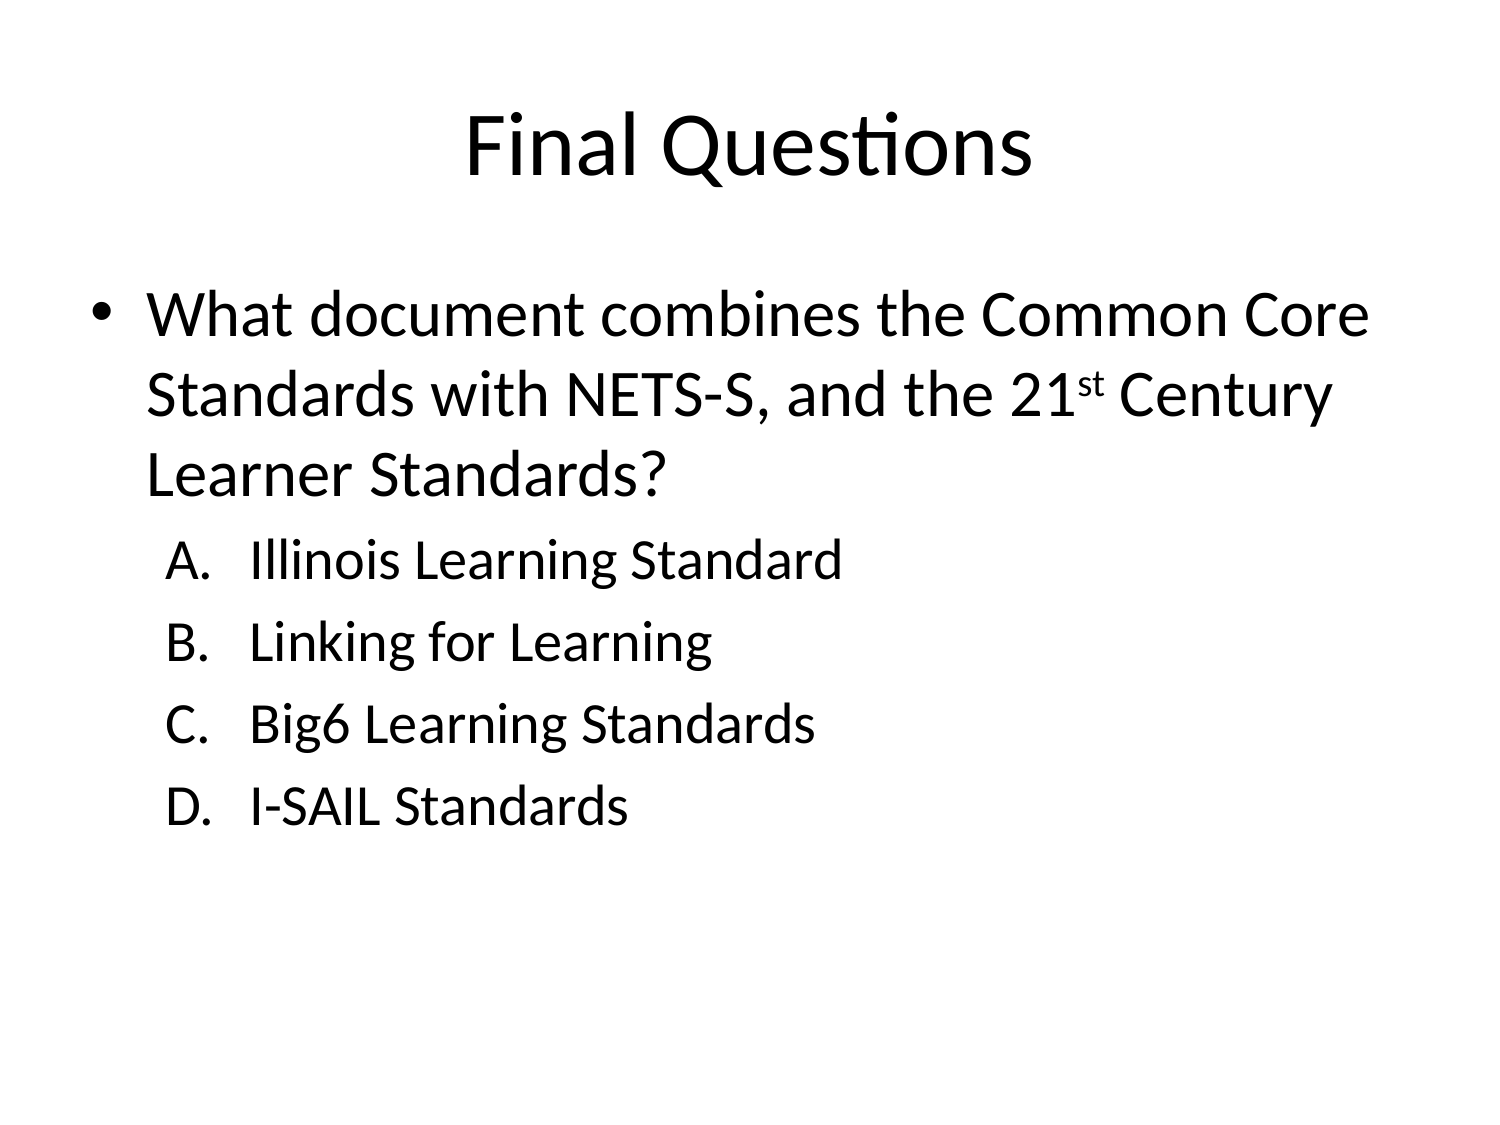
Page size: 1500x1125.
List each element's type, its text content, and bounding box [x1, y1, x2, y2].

list What document combines the Common Core Standards with NETS-S, and the 21st Century Learner Standards? Illinois Learning Standard Linking for Learning Big6 Learning Standards I-SAIL Standards [75, 262, 1425, 1005]
title Final Questions [75, 45, 1425, 233]
